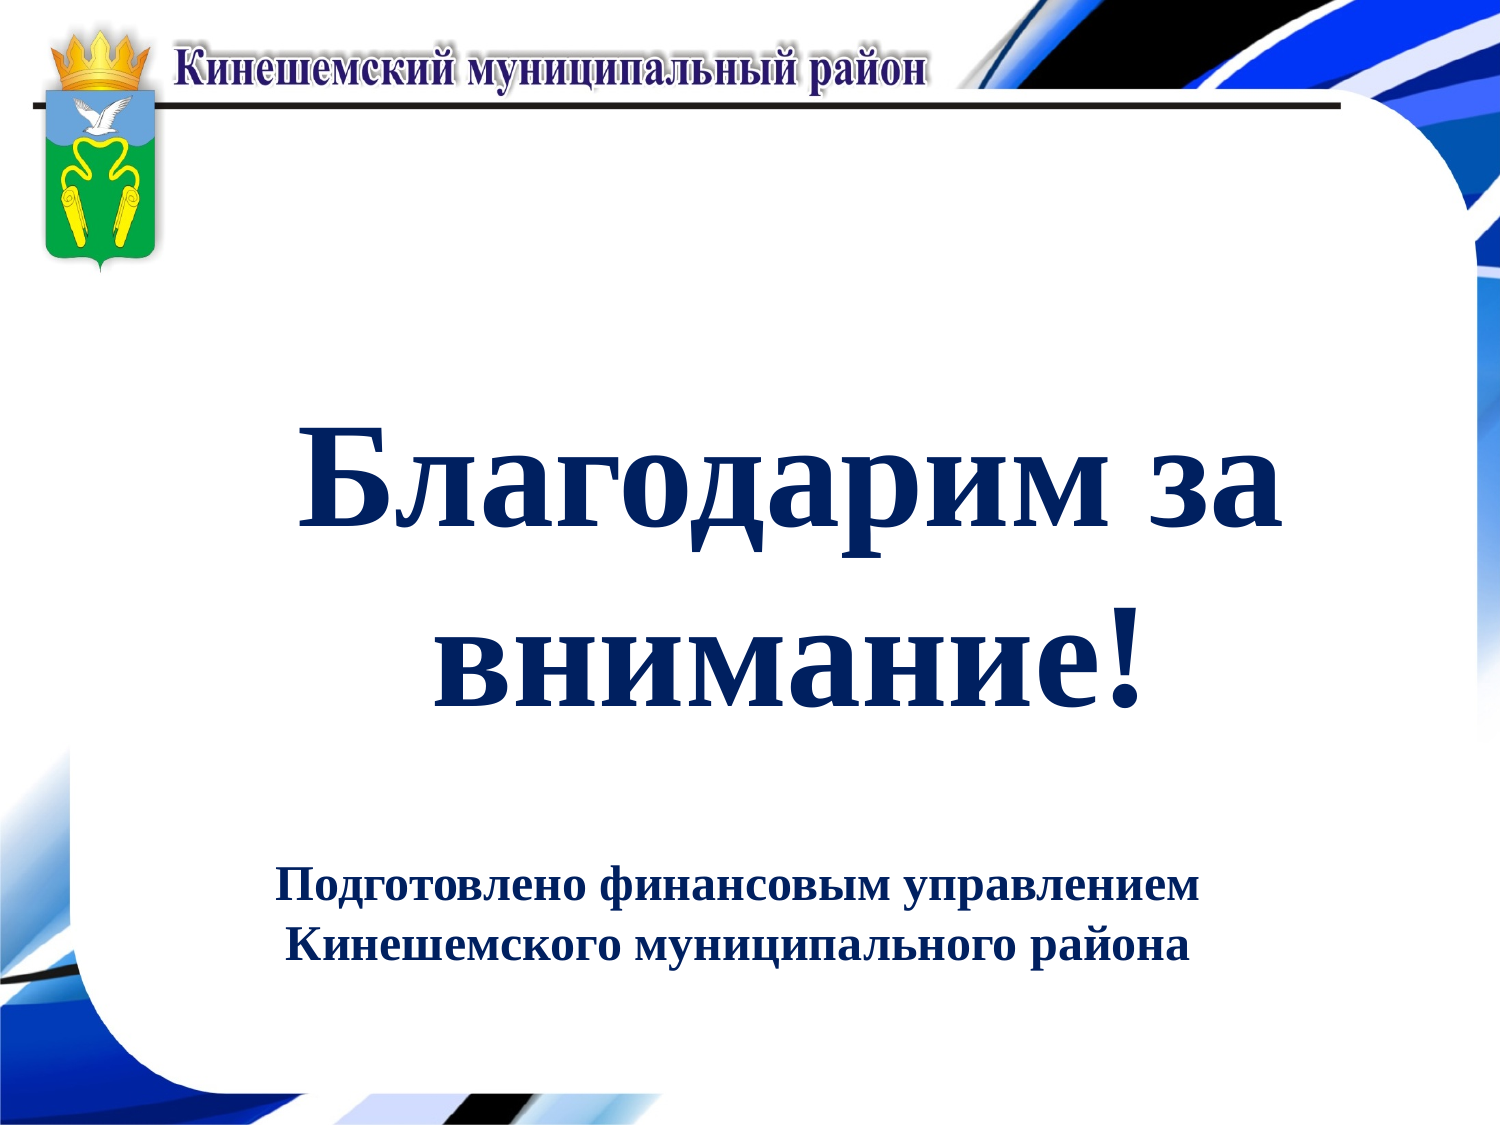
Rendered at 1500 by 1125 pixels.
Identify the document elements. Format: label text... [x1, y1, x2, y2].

text_box Подготовлено финансовым управлением Кинешемского муниципального района [192, 832, 1284, 989]
text_box Благодарим за внимание! [180, 300, 1402, 813]
picture [0, 0, 1500, 1125]
